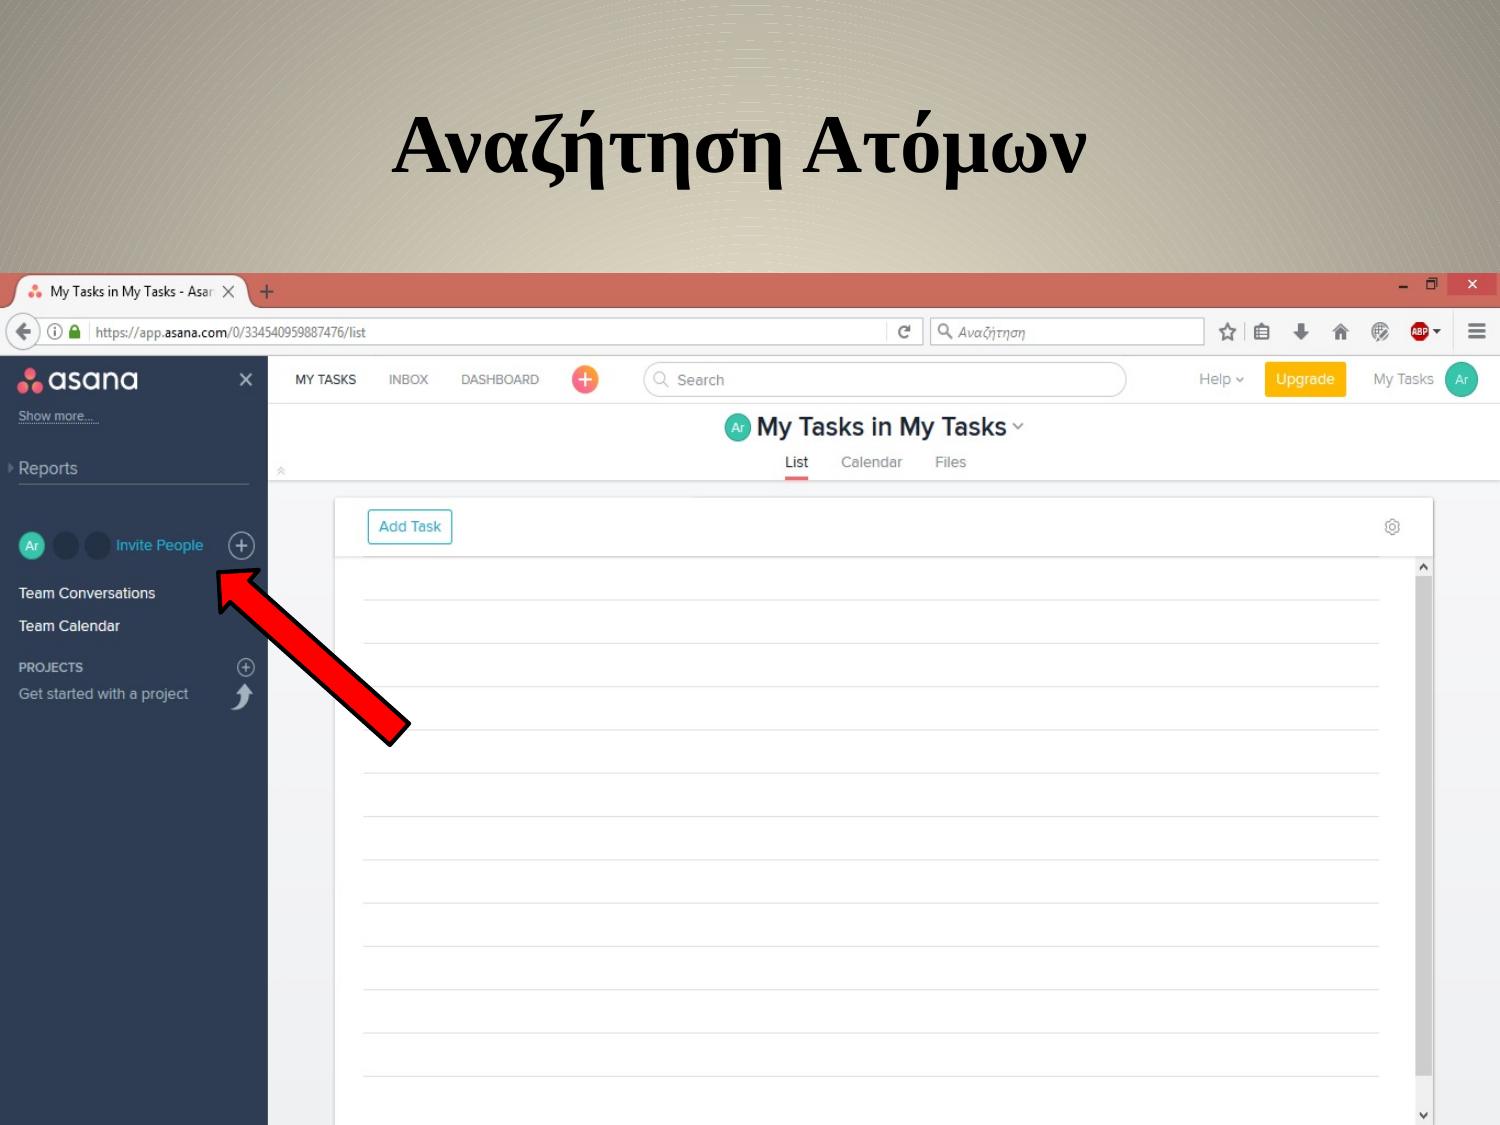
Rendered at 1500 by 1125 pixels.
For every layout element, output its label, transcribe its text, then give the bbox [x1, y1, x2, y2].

title Αναζήτηση Ατόμων [75, 45, 1425, 233]
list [0, 273, 1500, 1125]
